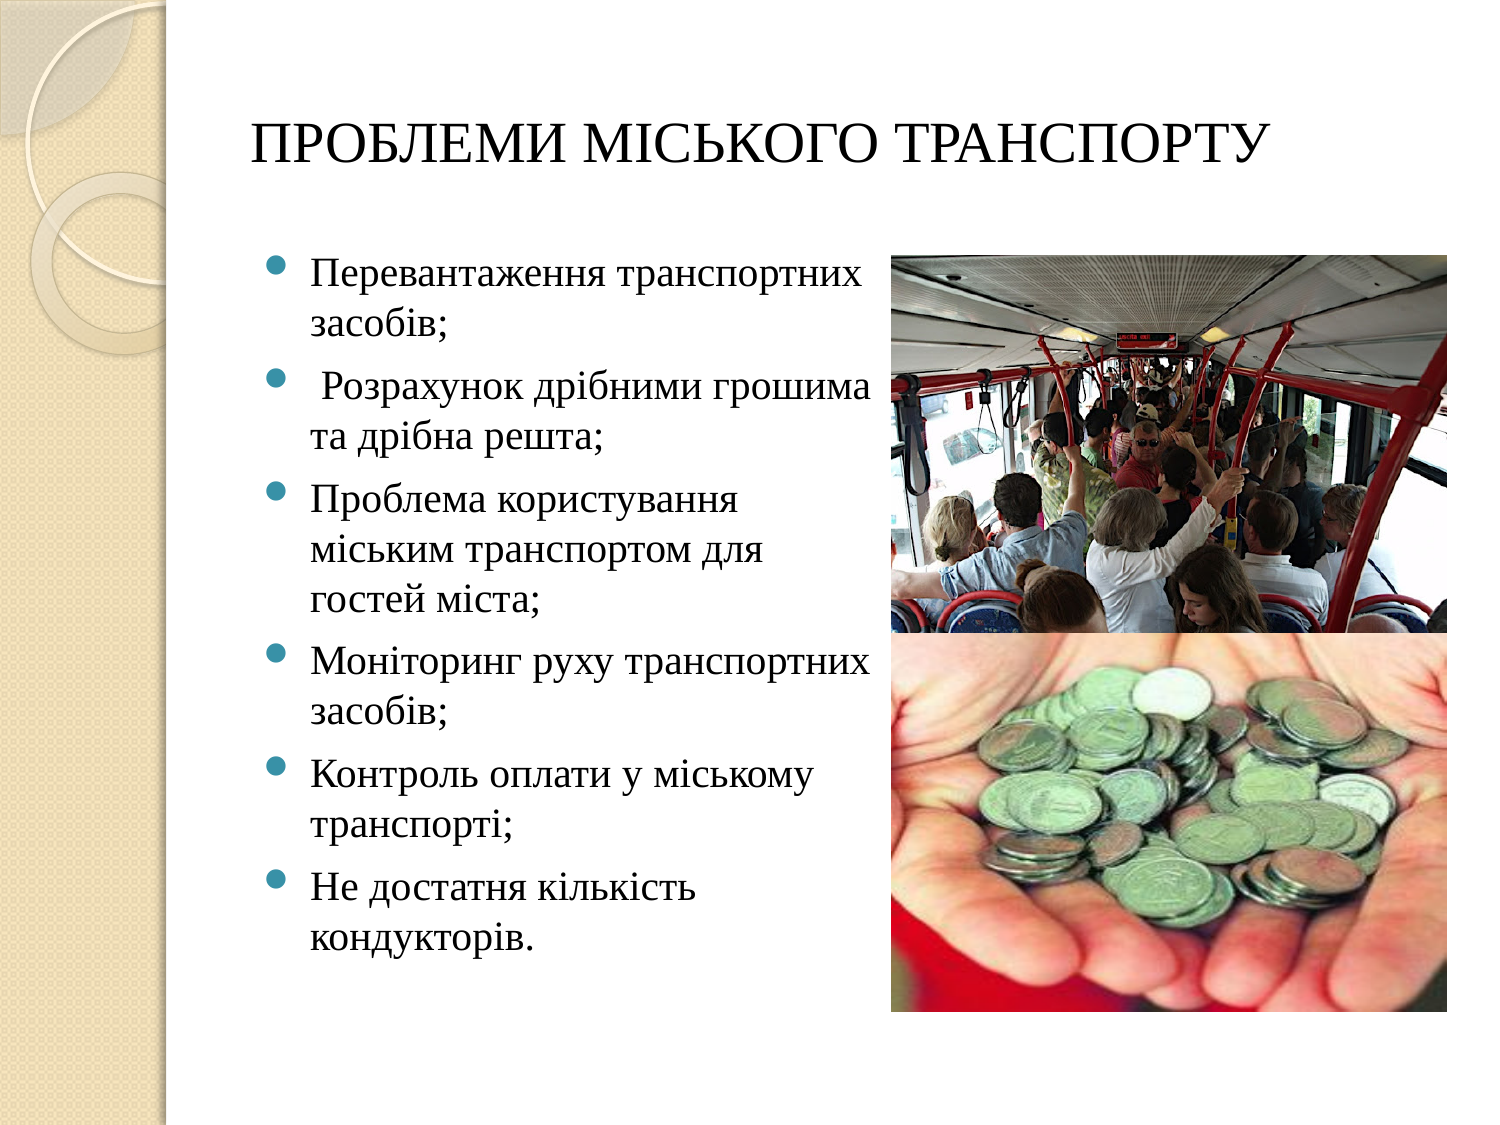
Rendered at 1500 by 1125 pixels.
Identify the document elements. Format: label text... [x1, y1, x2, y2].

list Перевантаження транспортних засобів; Розрахунок дрібними грошима та дрібна решта; Проблема користування міським транспортом для гостей міста; Моніторинг руху транспортних засобів; Контроль оплати у міському транспорті; Не достатня кількість кондукторів. [235, 237, 892, 1025]
picture [891, 255, 1448, 1012]
title ПРОБЛЕМИ МІСЬКОГО ТРАНСПОРТУ [235, 45, 1466, 233]
